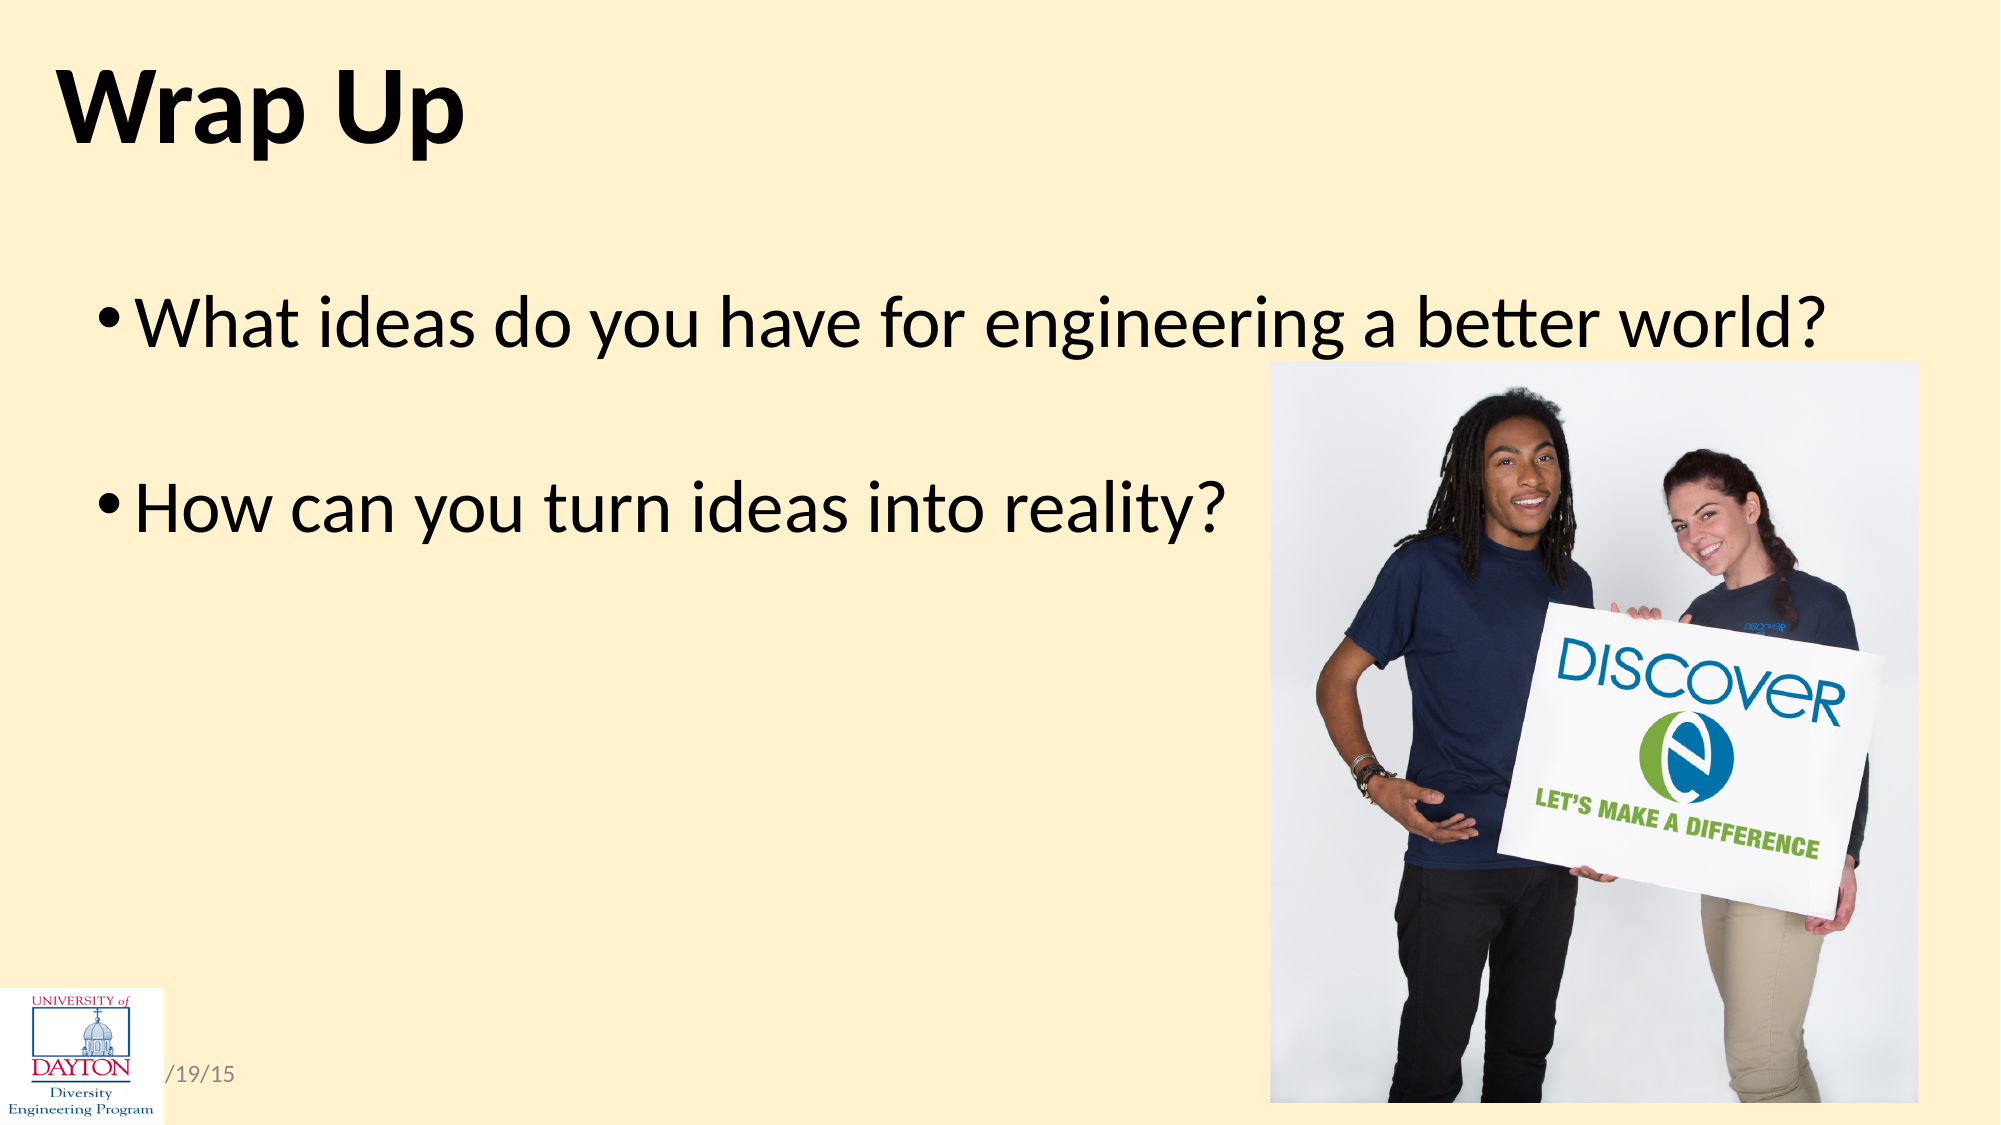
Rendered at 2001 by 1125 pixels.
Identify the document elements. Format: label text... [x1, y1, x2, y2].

picture [1270, 361, 1919, 1104]
picture [0, 988, 165, 1125]
list What ideas do you have for engineering a better world? How can you turn ideas into reality? [81, 191, 1875, 550]
title Wrap Up [40, 21, 1766, 194]
